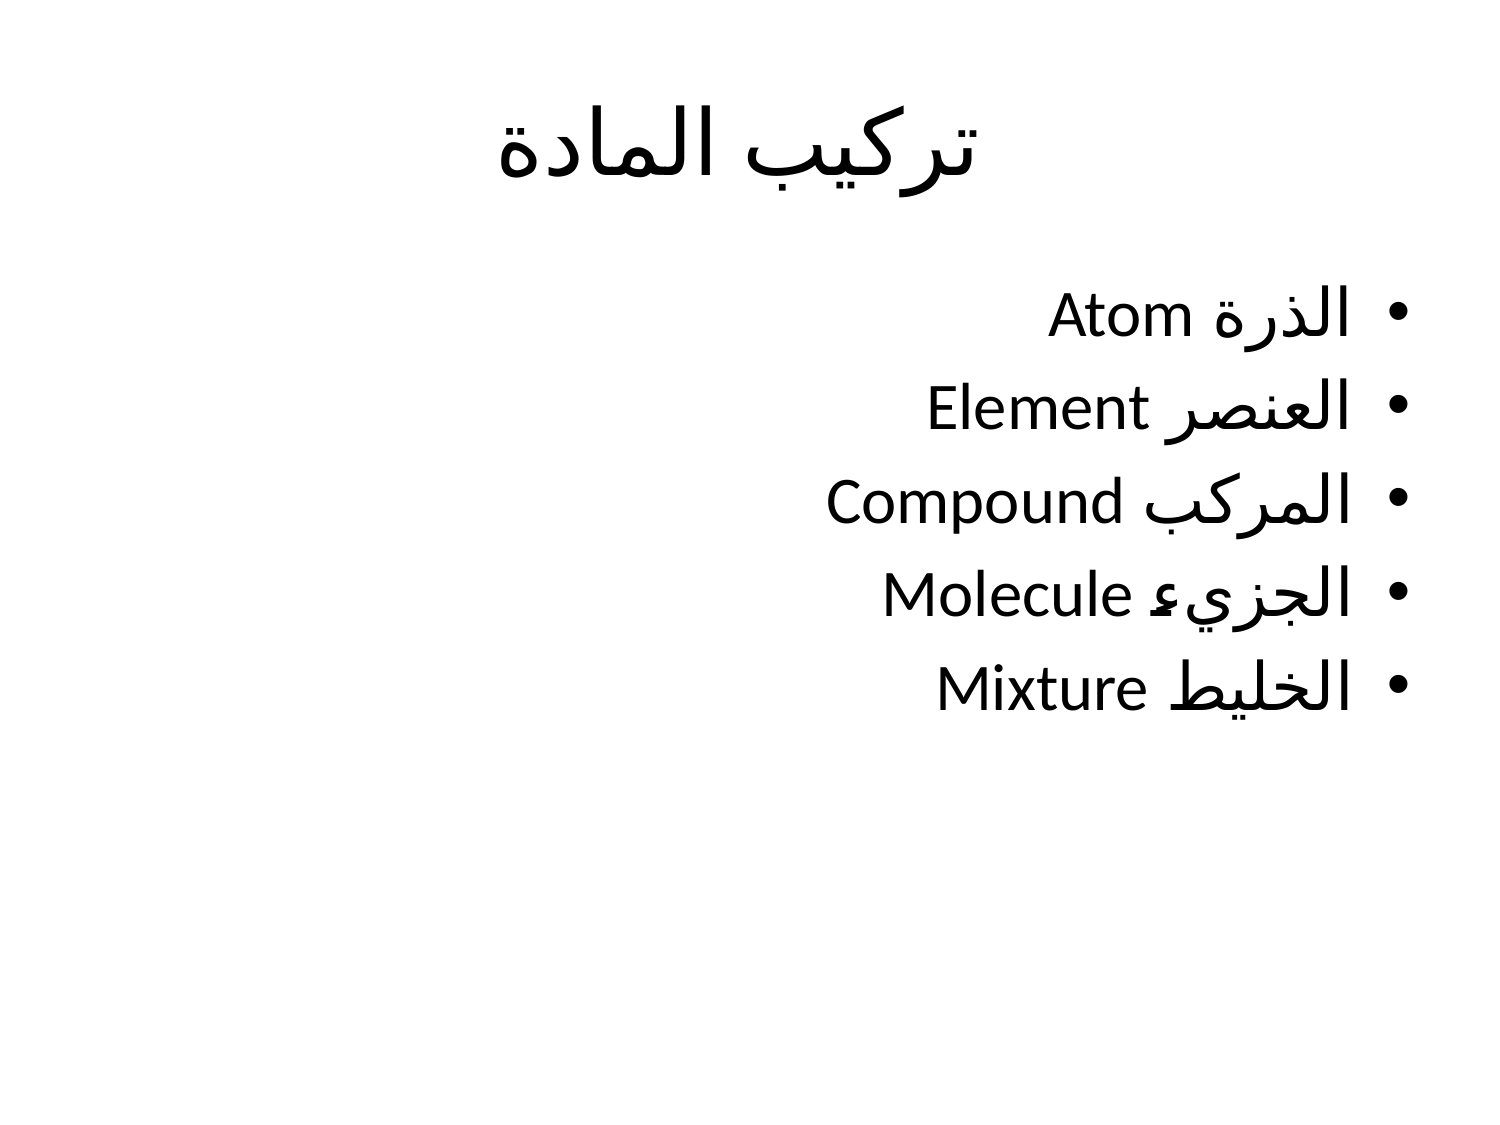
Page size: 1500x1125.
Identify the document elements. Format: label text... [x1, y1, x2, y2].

list الذرة Atom العنصر Element المركب Compound الجزيء Molecule الخليط Mixture [75, 262, 1425, 1005]
title تركيب المادة [75, 45, 1425, 233]
